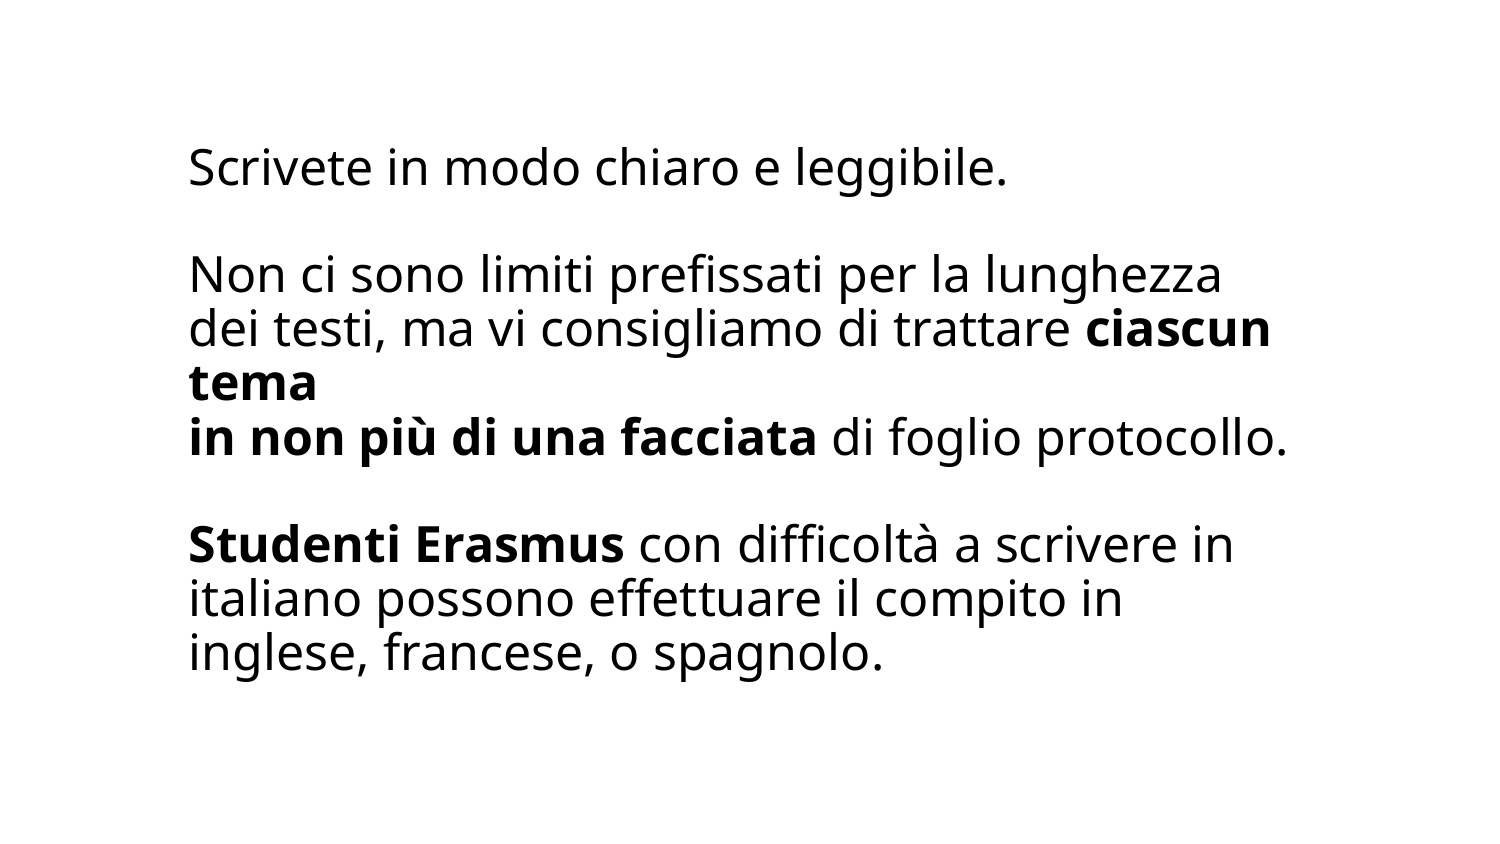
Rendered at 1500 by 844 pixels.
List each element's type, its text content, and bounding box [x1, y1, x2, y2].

title Scrivete in modo chiaro e leggibile. Non ci sono limiti prefissati per la lunghezza dei testi, ma vi consigliamo di trattare ciascun tema in non più di una facciata di foglio protocollo. Studenti Erasmus con difficoltà a scrivere in italiano possono effettuare il compito in inglese, francese, o spagnolo. [173, 18, 1313, 805]
